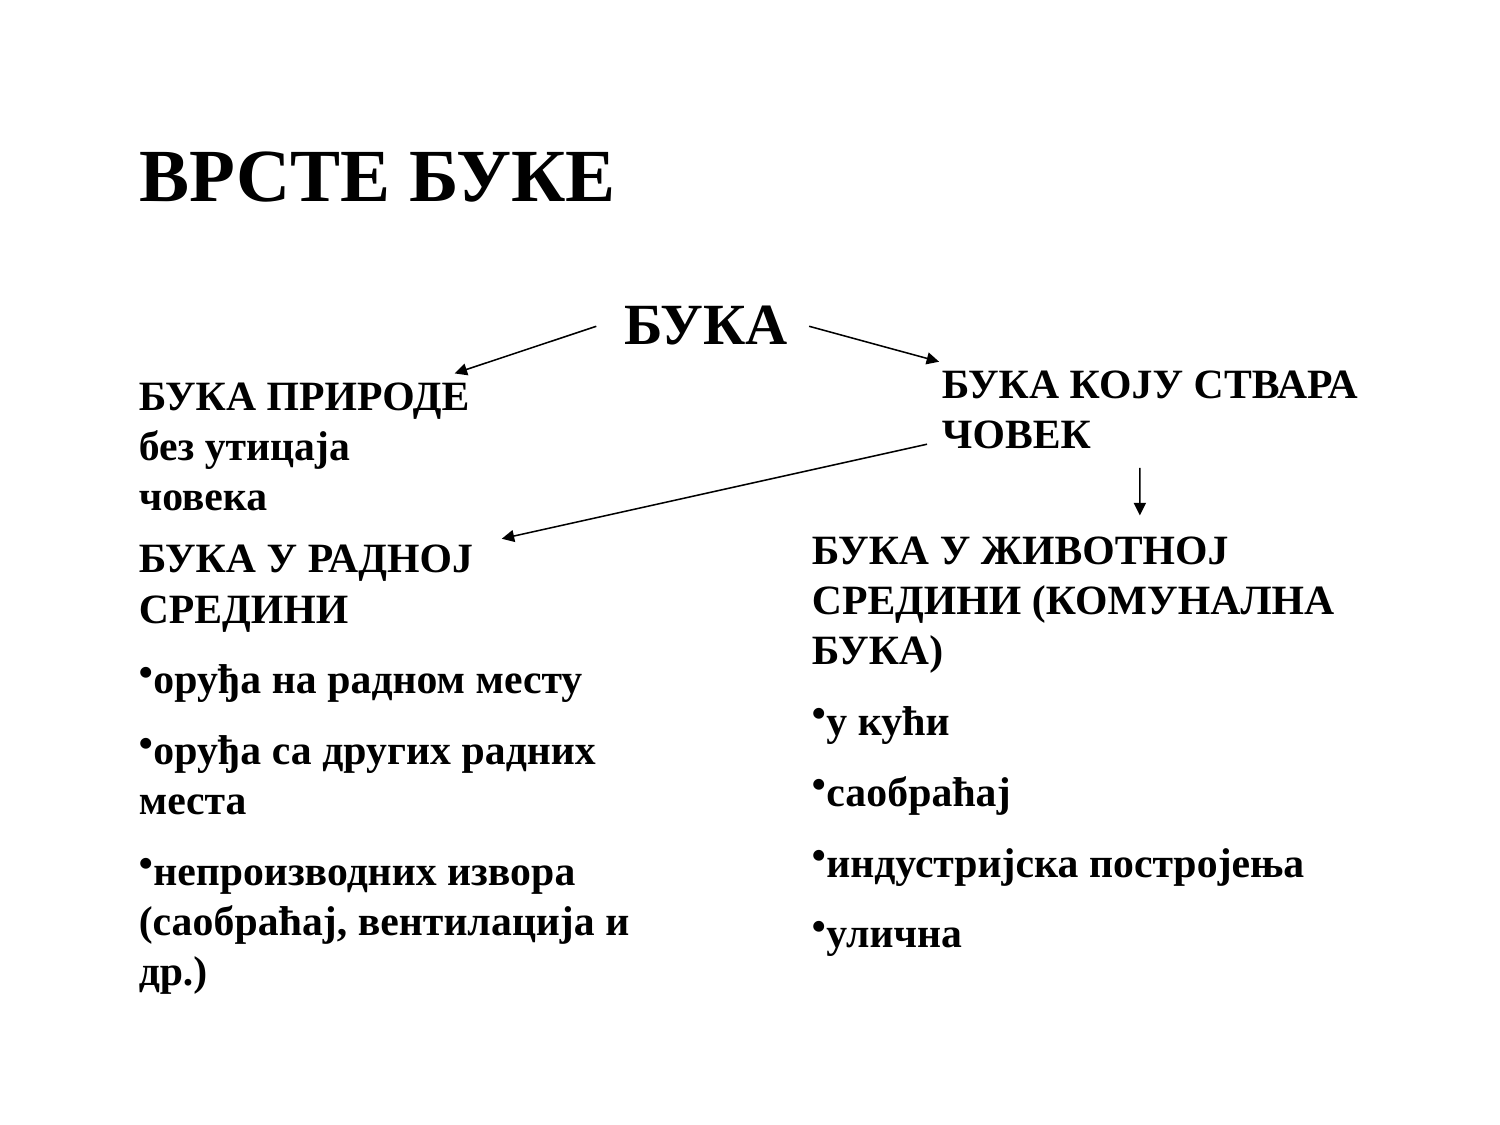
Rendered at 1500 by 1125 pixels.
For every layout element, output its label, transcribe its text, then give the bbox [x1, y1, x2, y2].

text_box ВРСТЕ БУКЕ [125, 119, 1053, 224]
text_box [123, 278, 1448, 1015]
